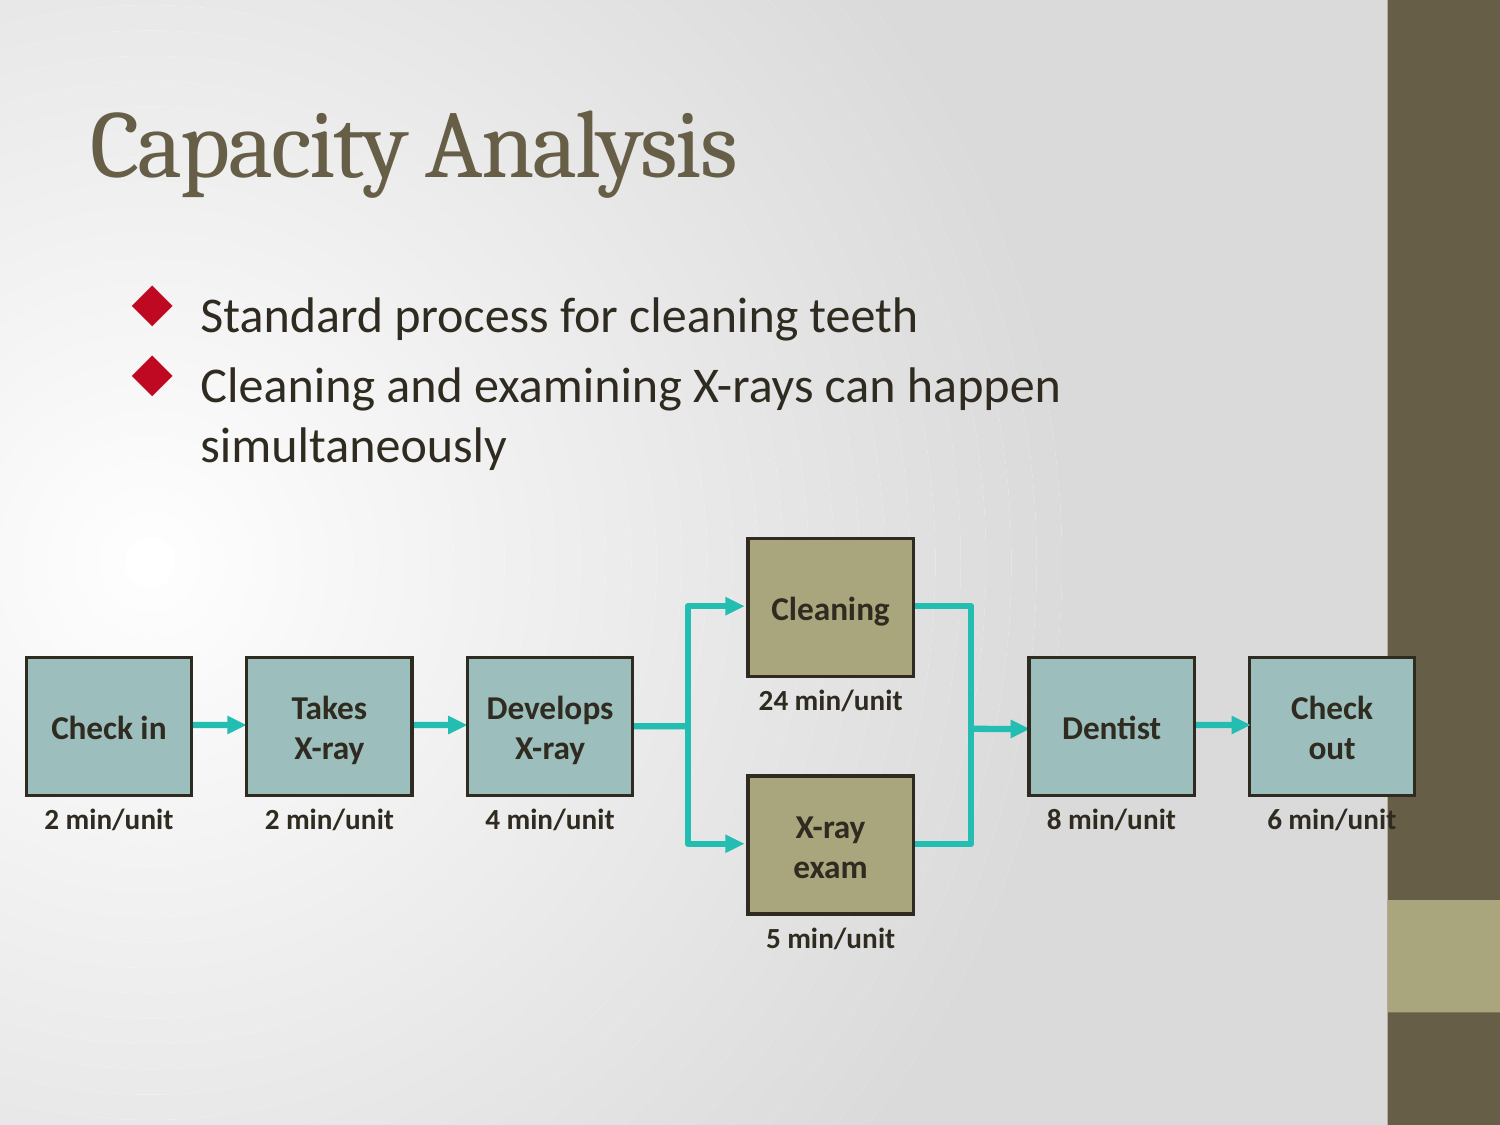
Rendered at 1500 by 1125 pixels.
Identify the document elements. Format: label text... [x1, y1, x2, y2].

list Standard process for cleaning teeth Cleaning and examining X-rays can happen simultaneously [112, 275, 1388, 496]
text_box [24, 537, 1417, 963]
title Capacity Analysis [75, 45, 1325, 233]
